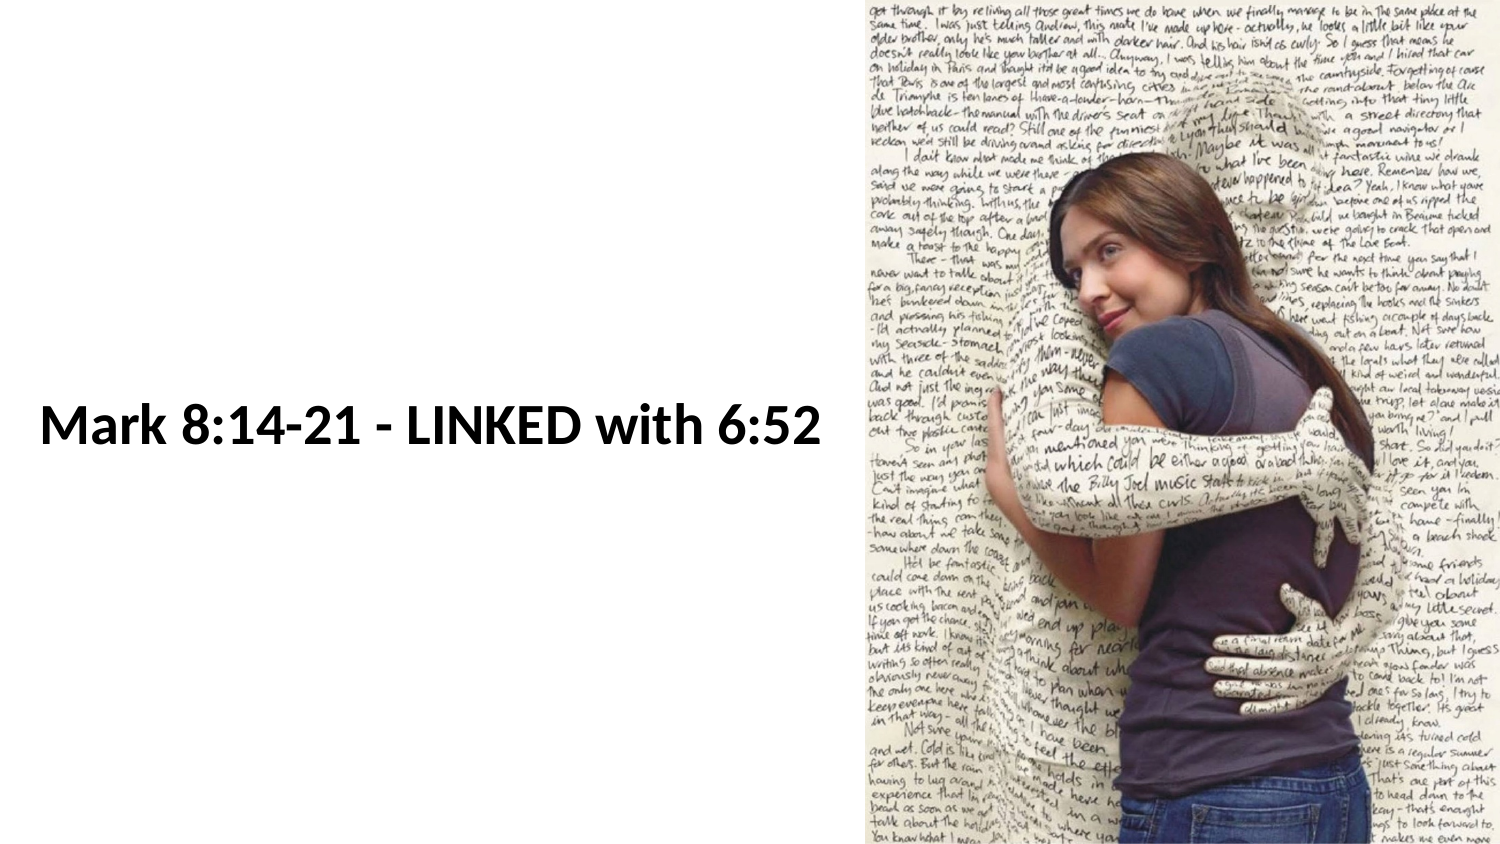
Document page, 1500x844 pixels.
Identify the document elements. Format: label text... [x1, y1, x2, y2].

text_box Mark 8:14-21 - LINKED with 6:52 [5, 378, 857, 464]
picture [864, 0, 1500, 844]
